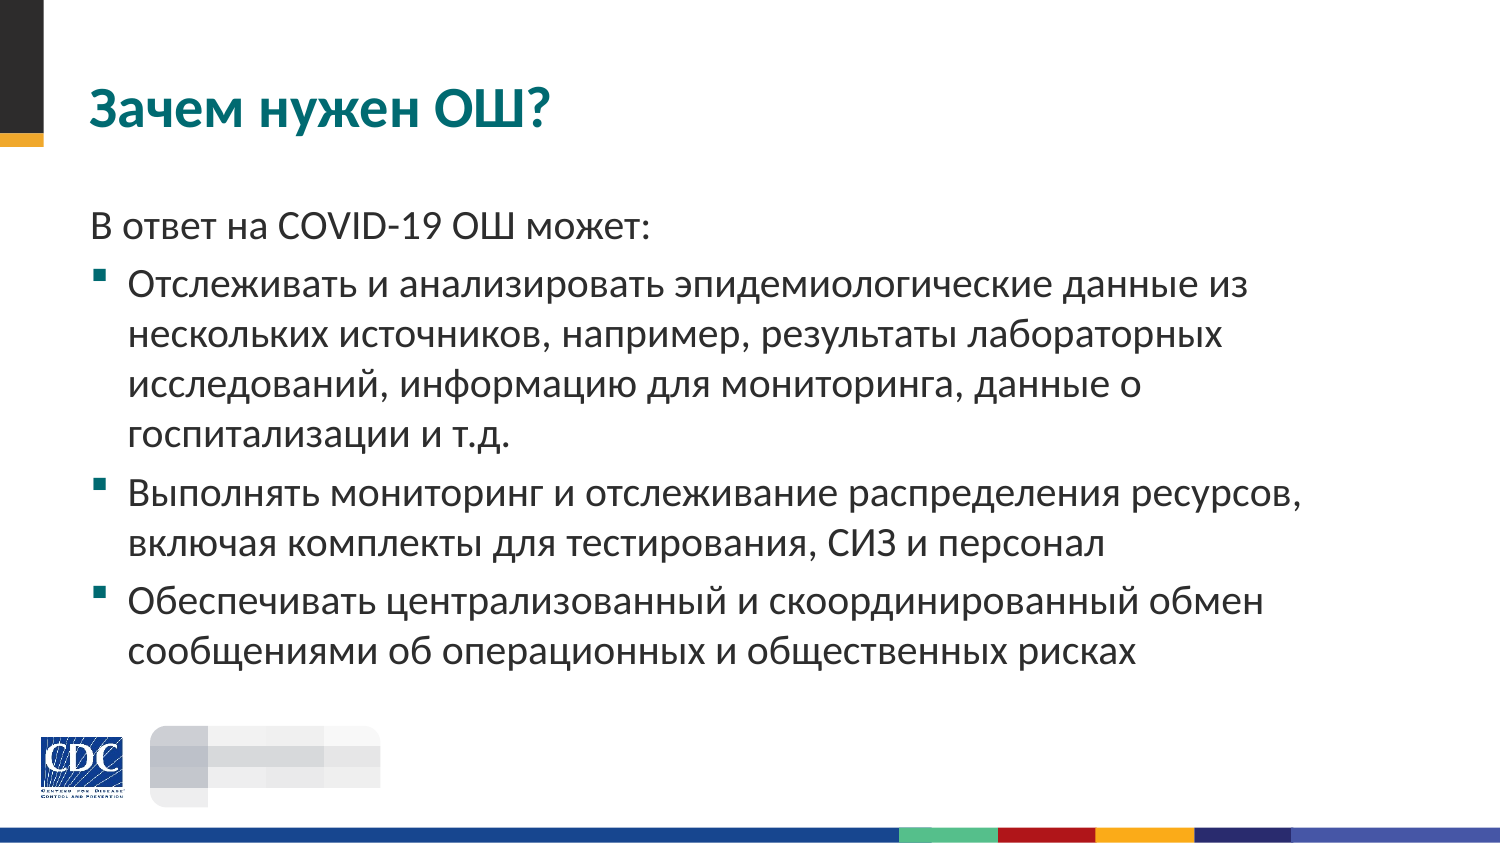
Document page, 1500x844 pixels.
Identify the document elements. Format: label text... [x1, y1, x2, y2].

picture [41, 737, 125, 798]
title Зачем нужен ОШ? [75, 33, 1425, 147]
list В ответ на COVID-19 ОШ может: Отслеживать и анализировать эпидемиологические данные из нескольких источников, например, результаты лабораторных исследований, информацию для мониторинга, данные о госпитализации и т.д. Выполнять мониторинг и отслеживание распределения ресурсов, включая комплекты для тестирования, СИЗ и персонал Обеспечивать централизованный и скоординированный обмен сообщениями об операционных и общественных рисках [75, 190, 1414, 739]
